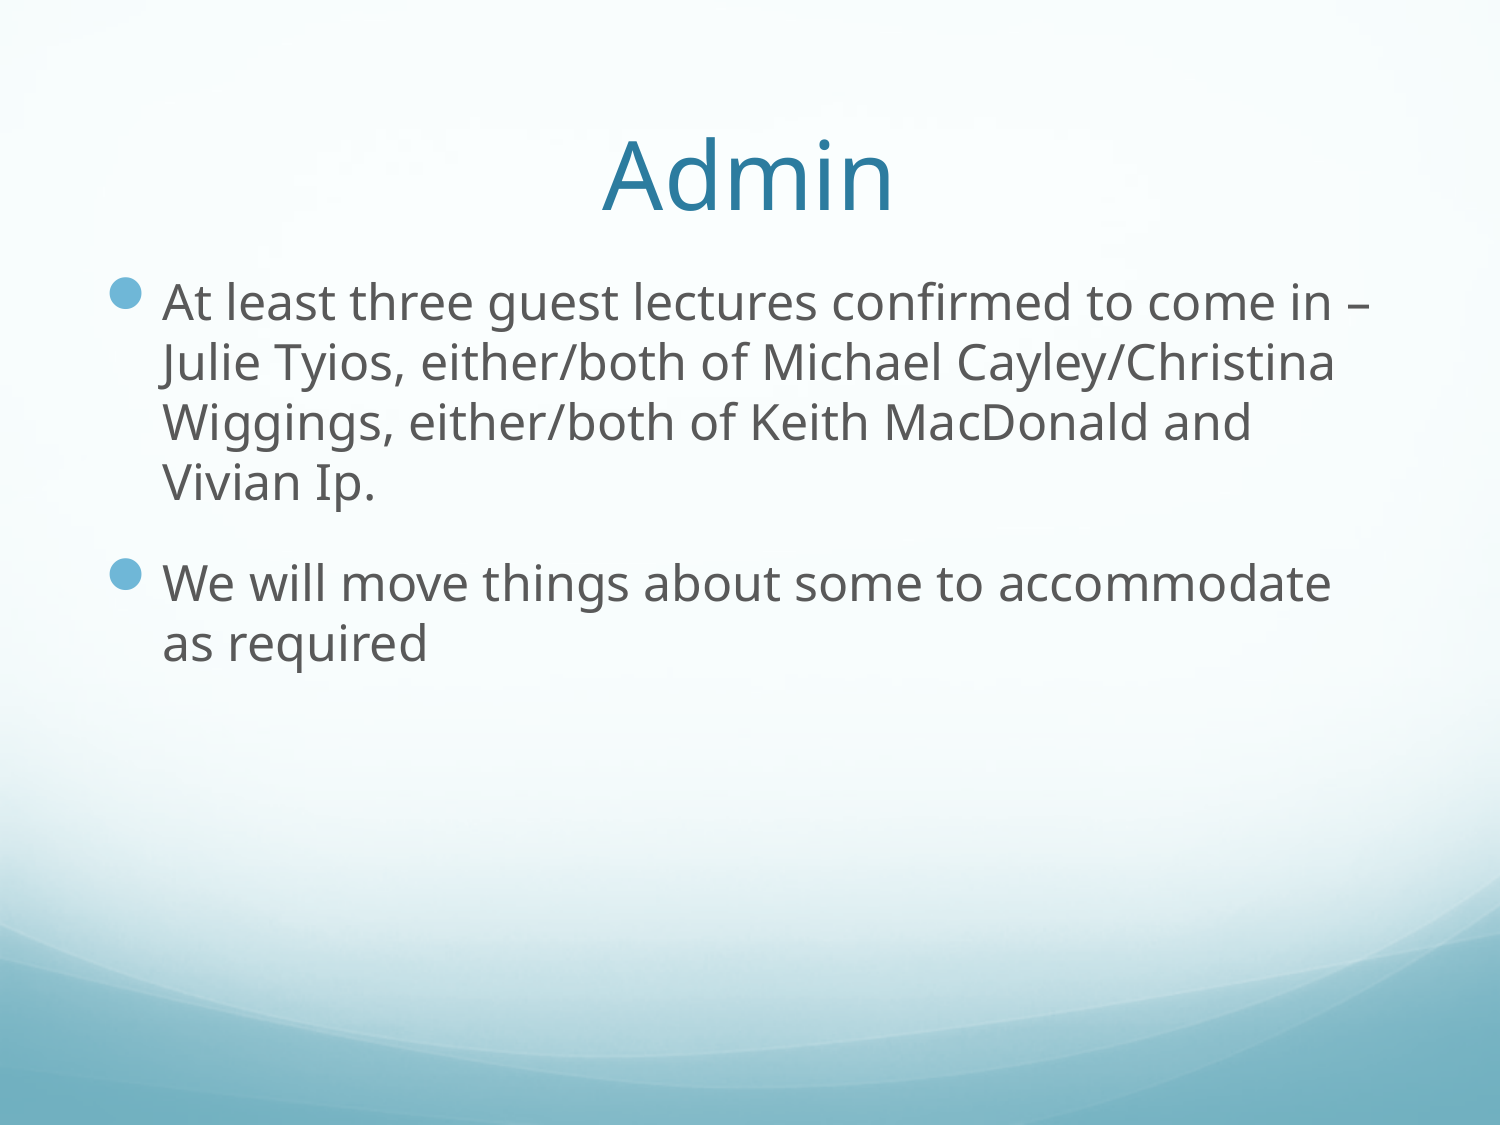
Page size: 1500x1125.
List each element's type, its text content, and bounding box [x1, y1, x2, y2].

title Admin [90, 17, 1410, 237]
list At least three guest lectures confirmed to come in – Julie Tyios, either/both of Michael Cayley/Christina Wiggings, either/both of Keith MacDonald and Vivian Ip. We will move things about some to accommodate as required [90, 262, 1410, 975]
